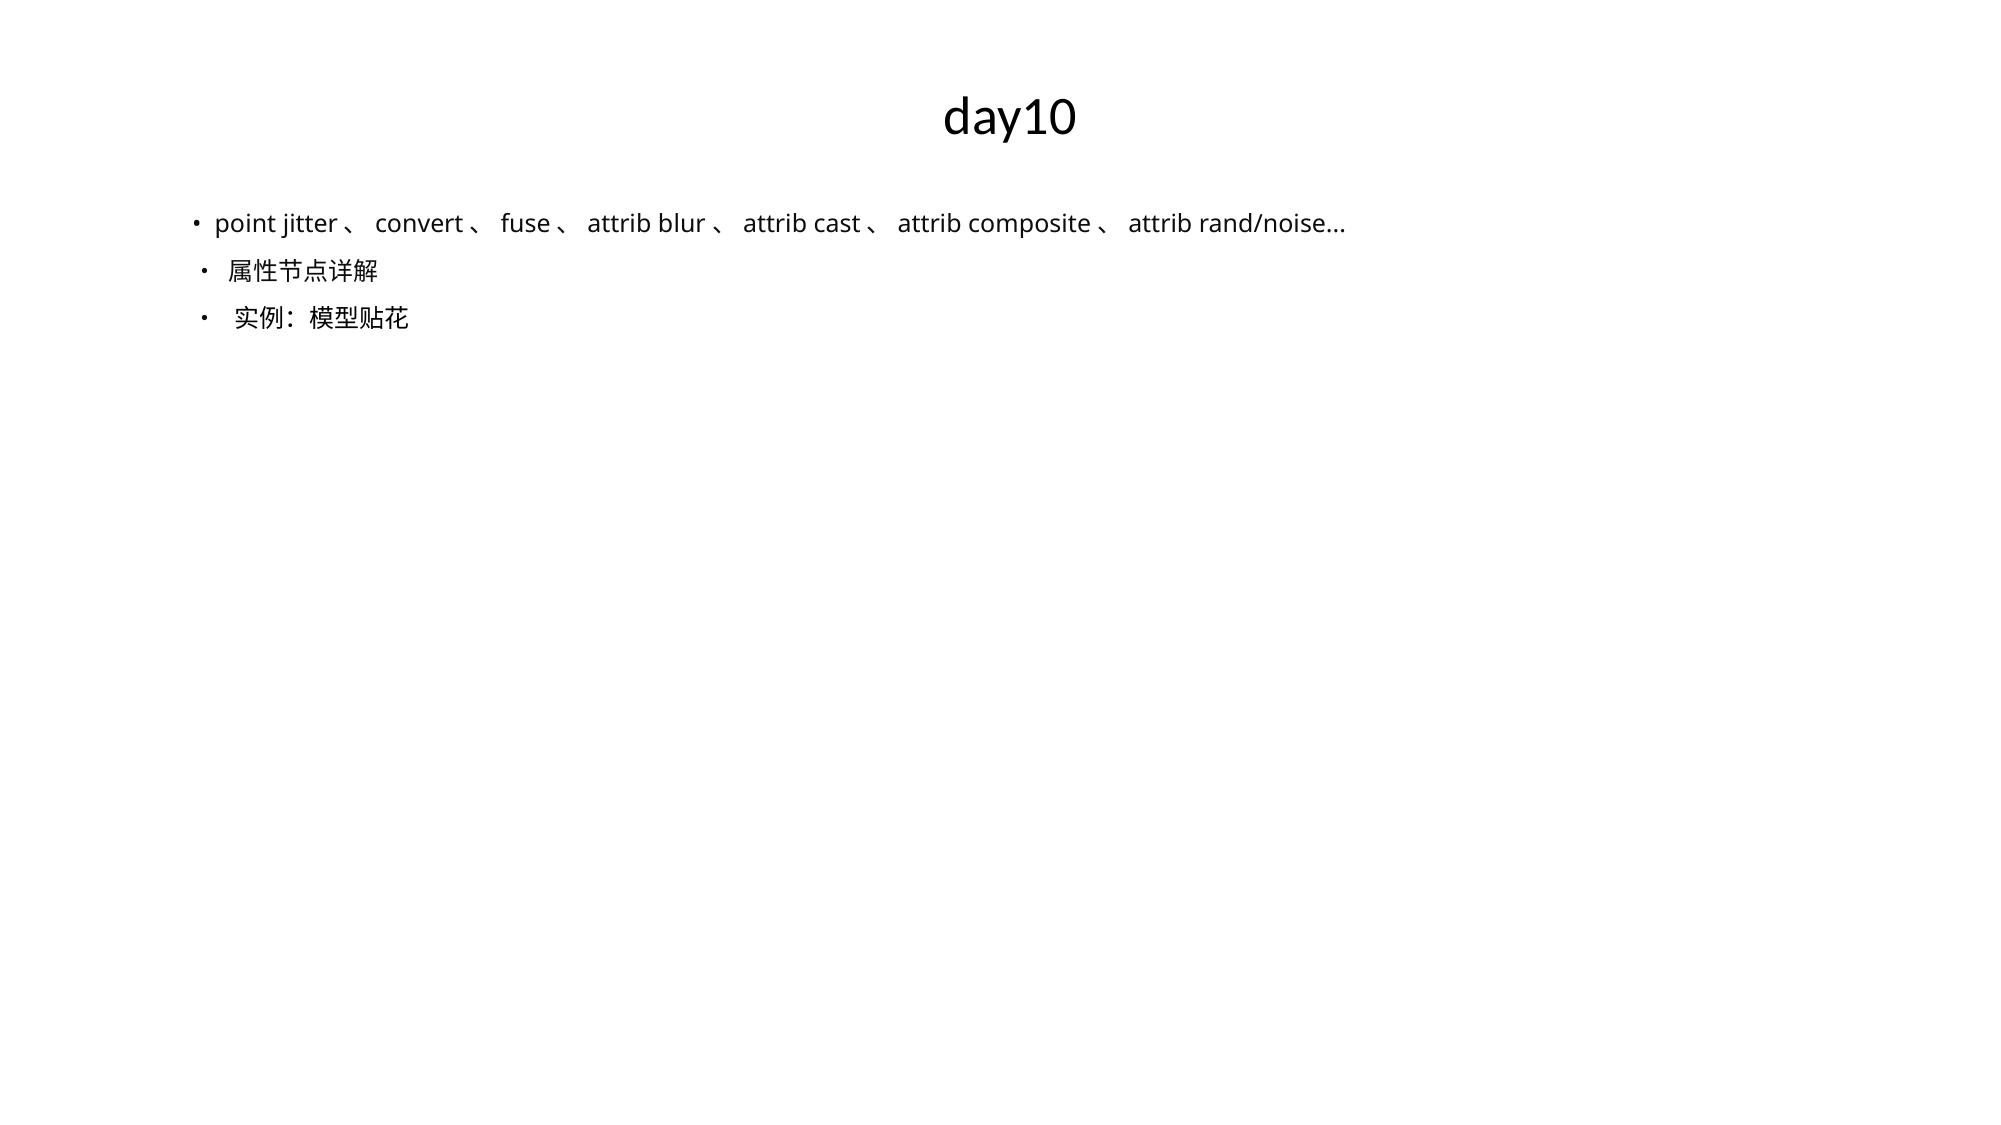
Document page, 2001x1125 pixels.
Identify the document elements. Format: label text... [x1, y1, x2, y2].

title day10 [711, 41, 1309, 154]
subtitle • point jitter、convert、fuse、attrib blur、attrib cast、attrib composite、attrib rand/noise... • 属性节点详解 • 实例：模型贴花 [176, 203, 1815, 903]
